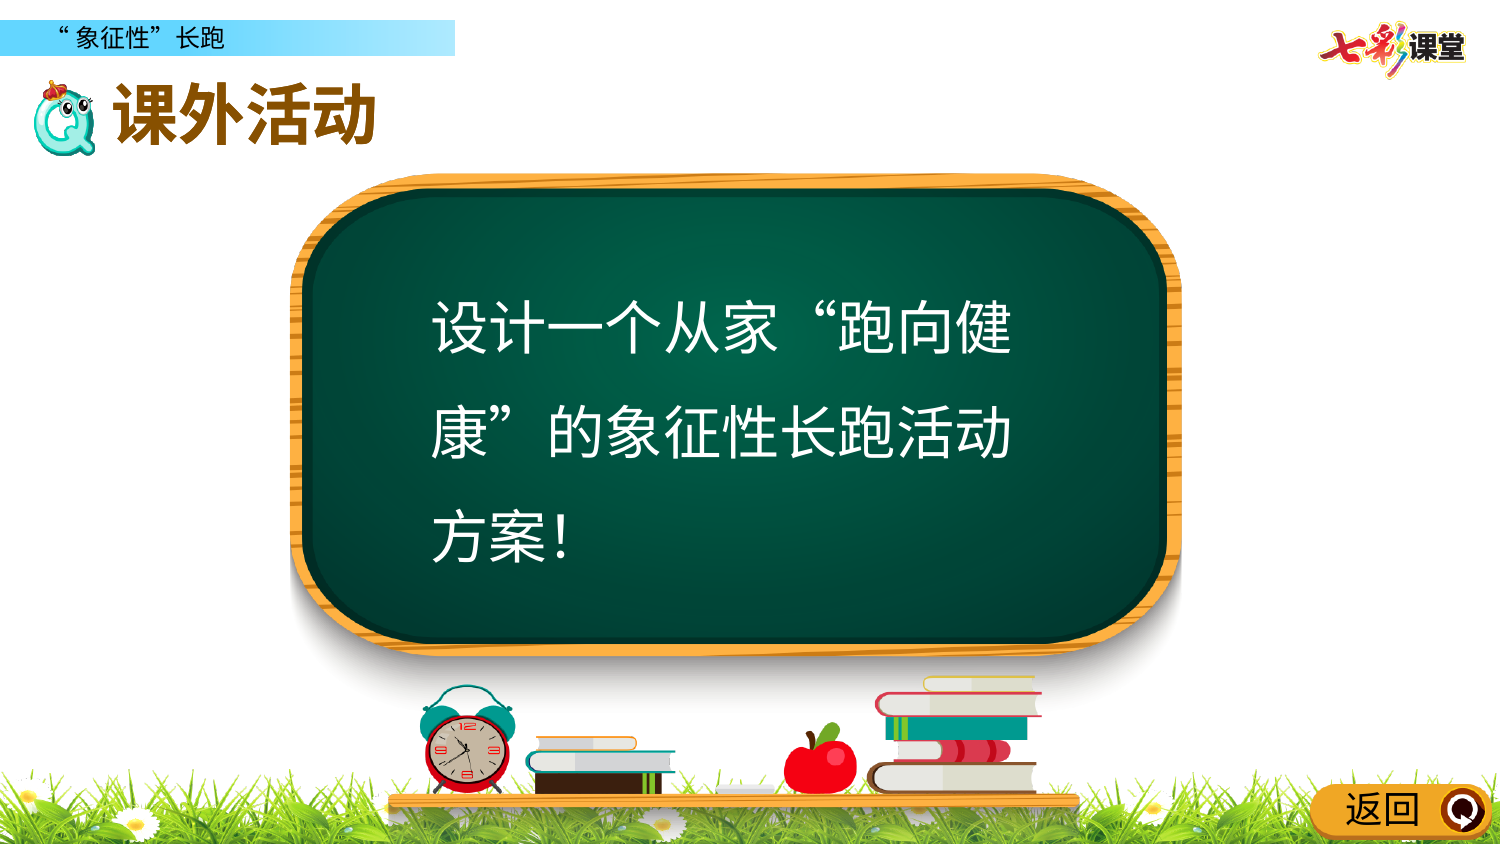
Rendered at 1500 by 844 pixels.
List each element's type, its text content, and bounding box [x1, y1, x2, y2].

picture [34, 80, 96, 156]
picture [0, 173, 1500, 844]
picture [1316, 20, 1468, 80]
text_box 课外活动 [100, 67, 404, 159]
